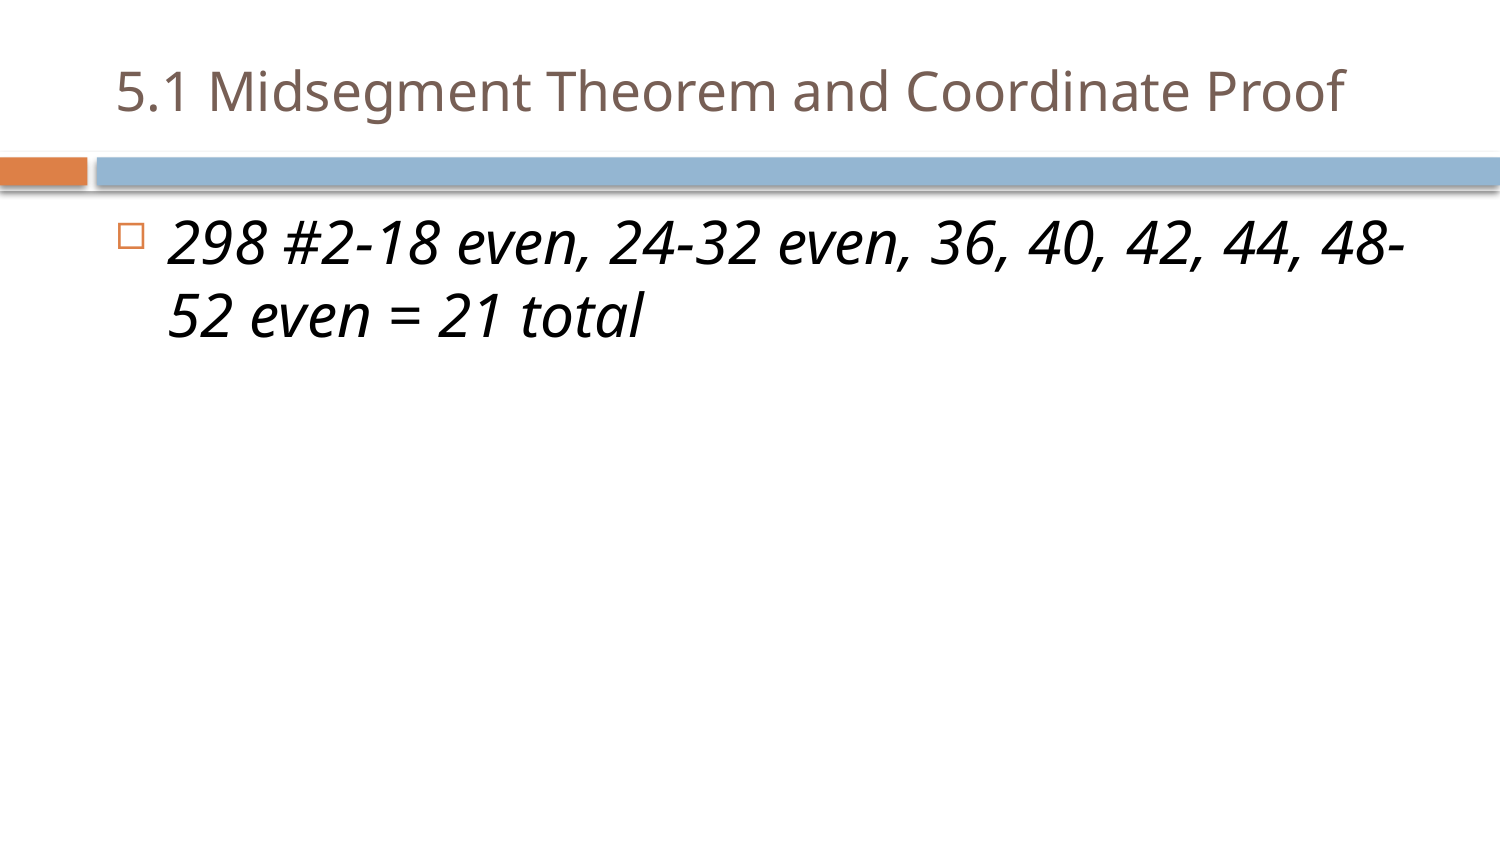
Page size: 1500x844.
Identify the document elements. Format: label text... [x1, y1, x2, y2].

title 5.1 Midsegment Theorem and Coordinate Proof [100, 28, 1438, 150]
list 298 #2-18 even, 24-32 even, 36, 40, 42, 44, 48-52 even = 21 total [100, 196, 1438, 750]
